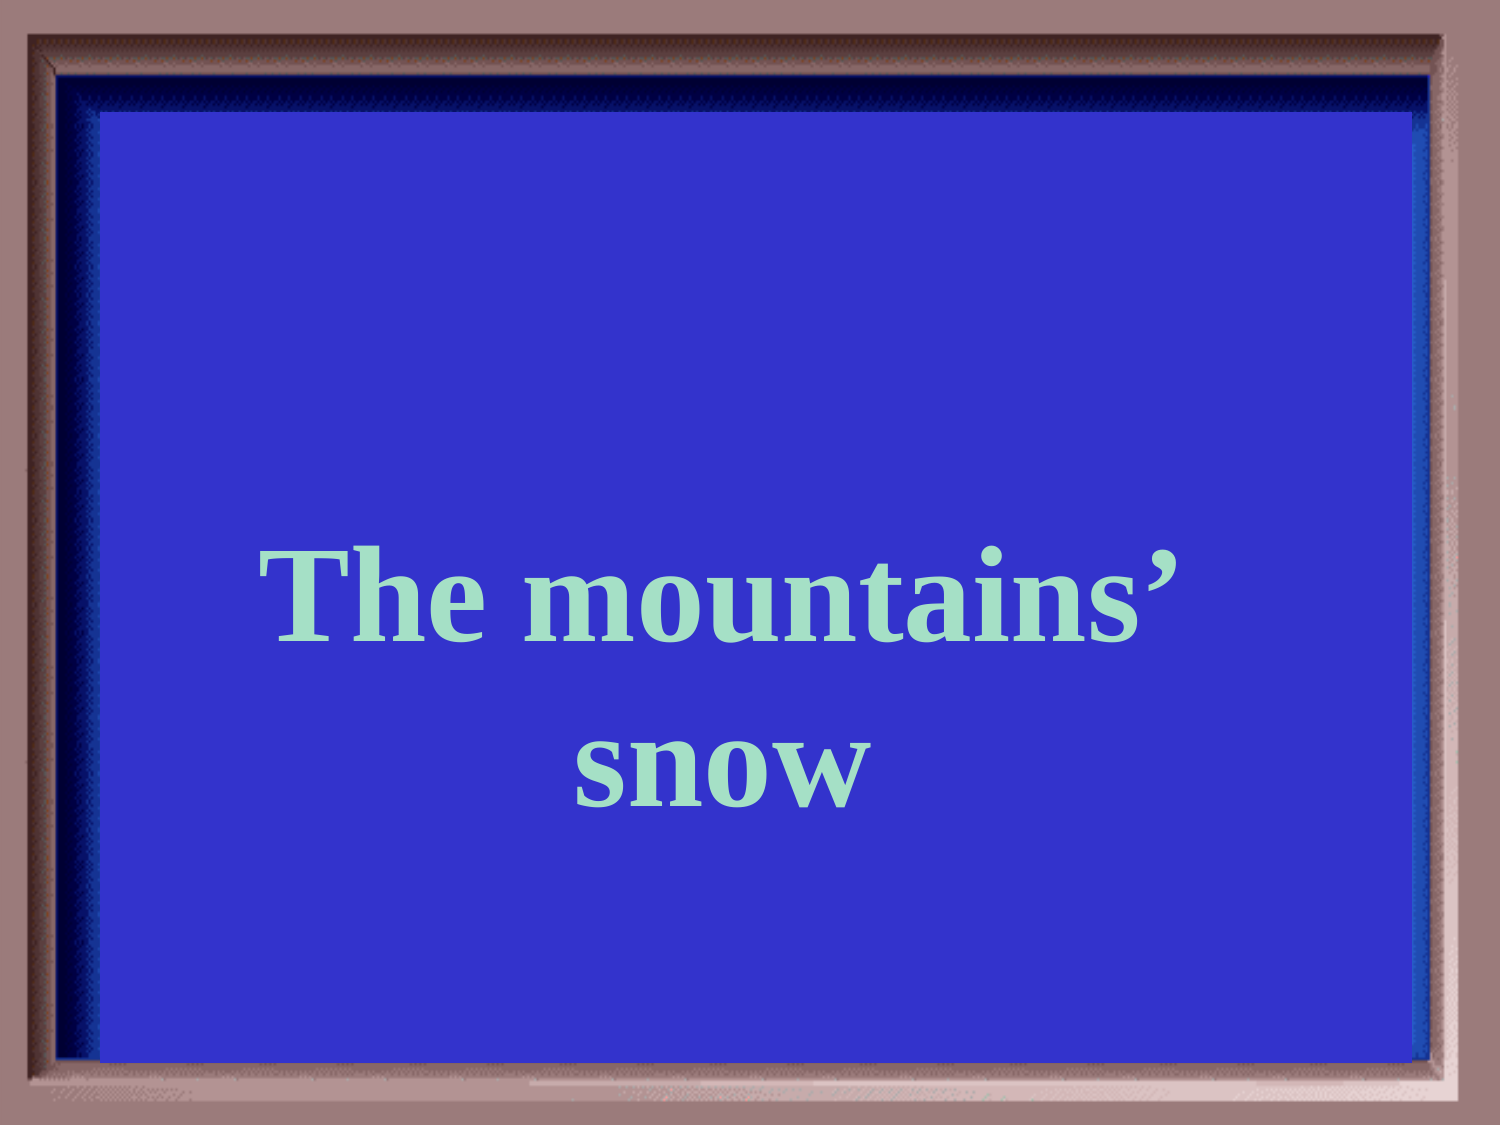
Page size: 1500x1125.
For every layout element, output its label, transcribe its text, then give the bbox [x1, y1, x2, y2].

text_box [99, 112, 1413, 1063]
picture [0, 0, 1500, 1125]
text_box The mountains’ snow [243, 496, 1202, 842]
